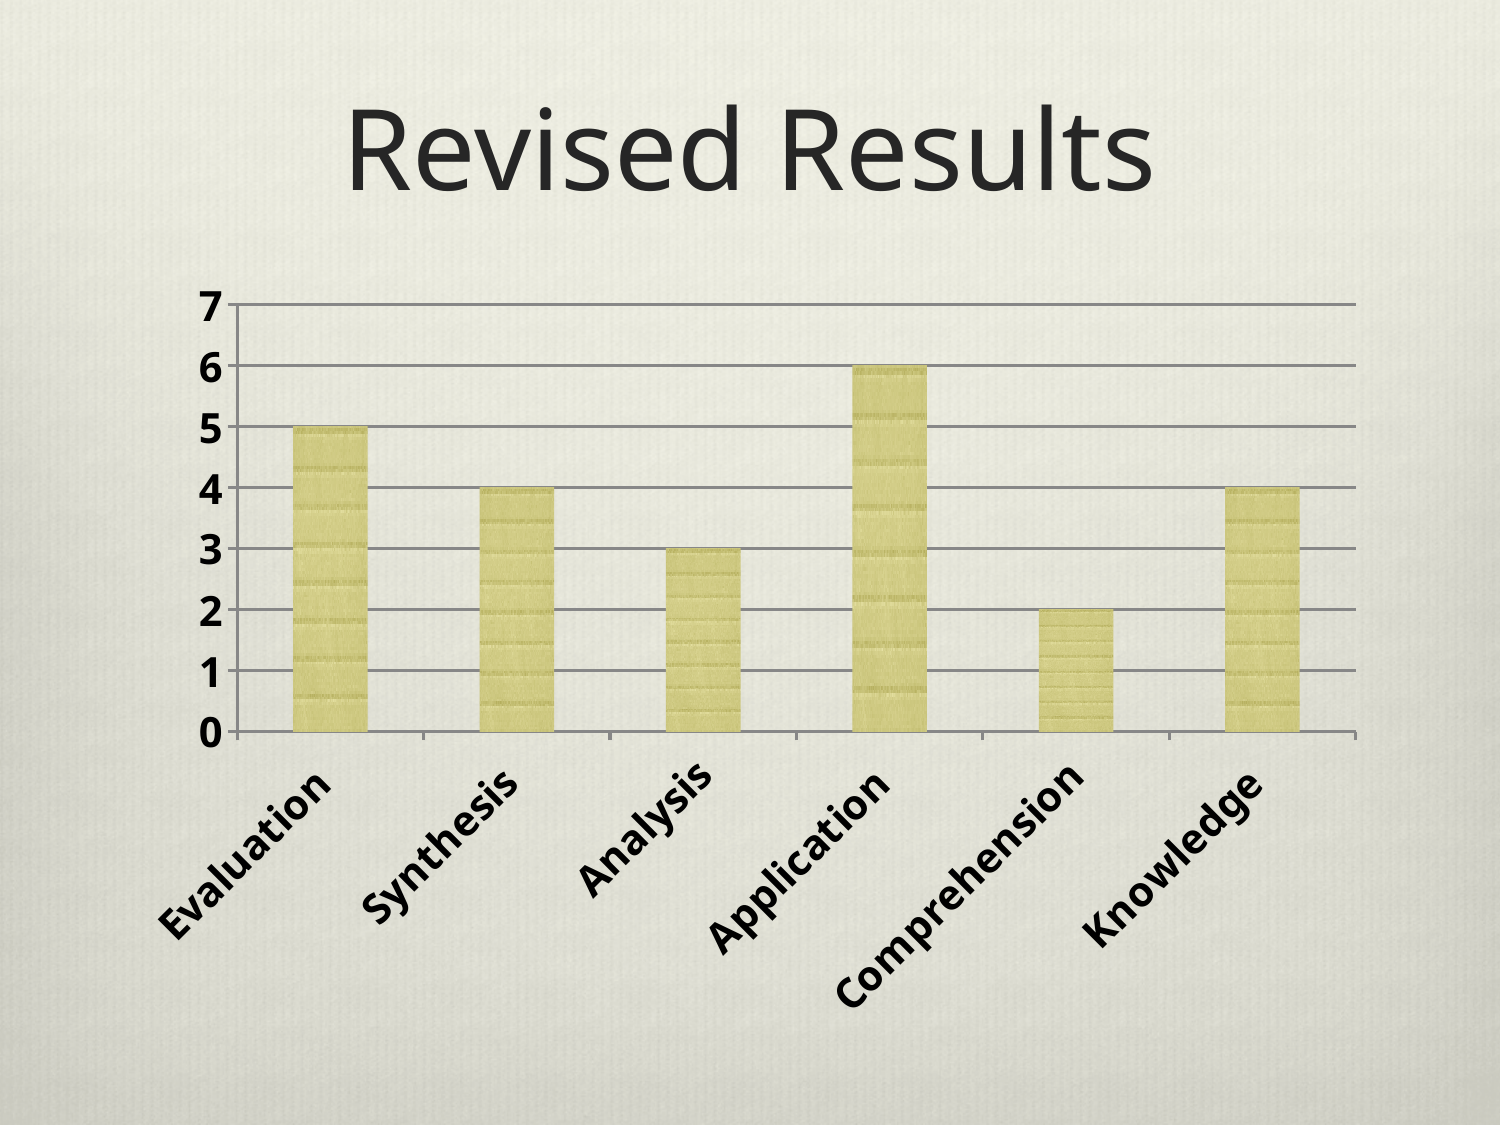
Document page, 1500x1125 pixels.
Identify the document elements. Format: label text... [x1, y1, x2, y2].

title Revised Results [119, 51, 1381, 240]
chart [117, 259, 1382, 1041]
